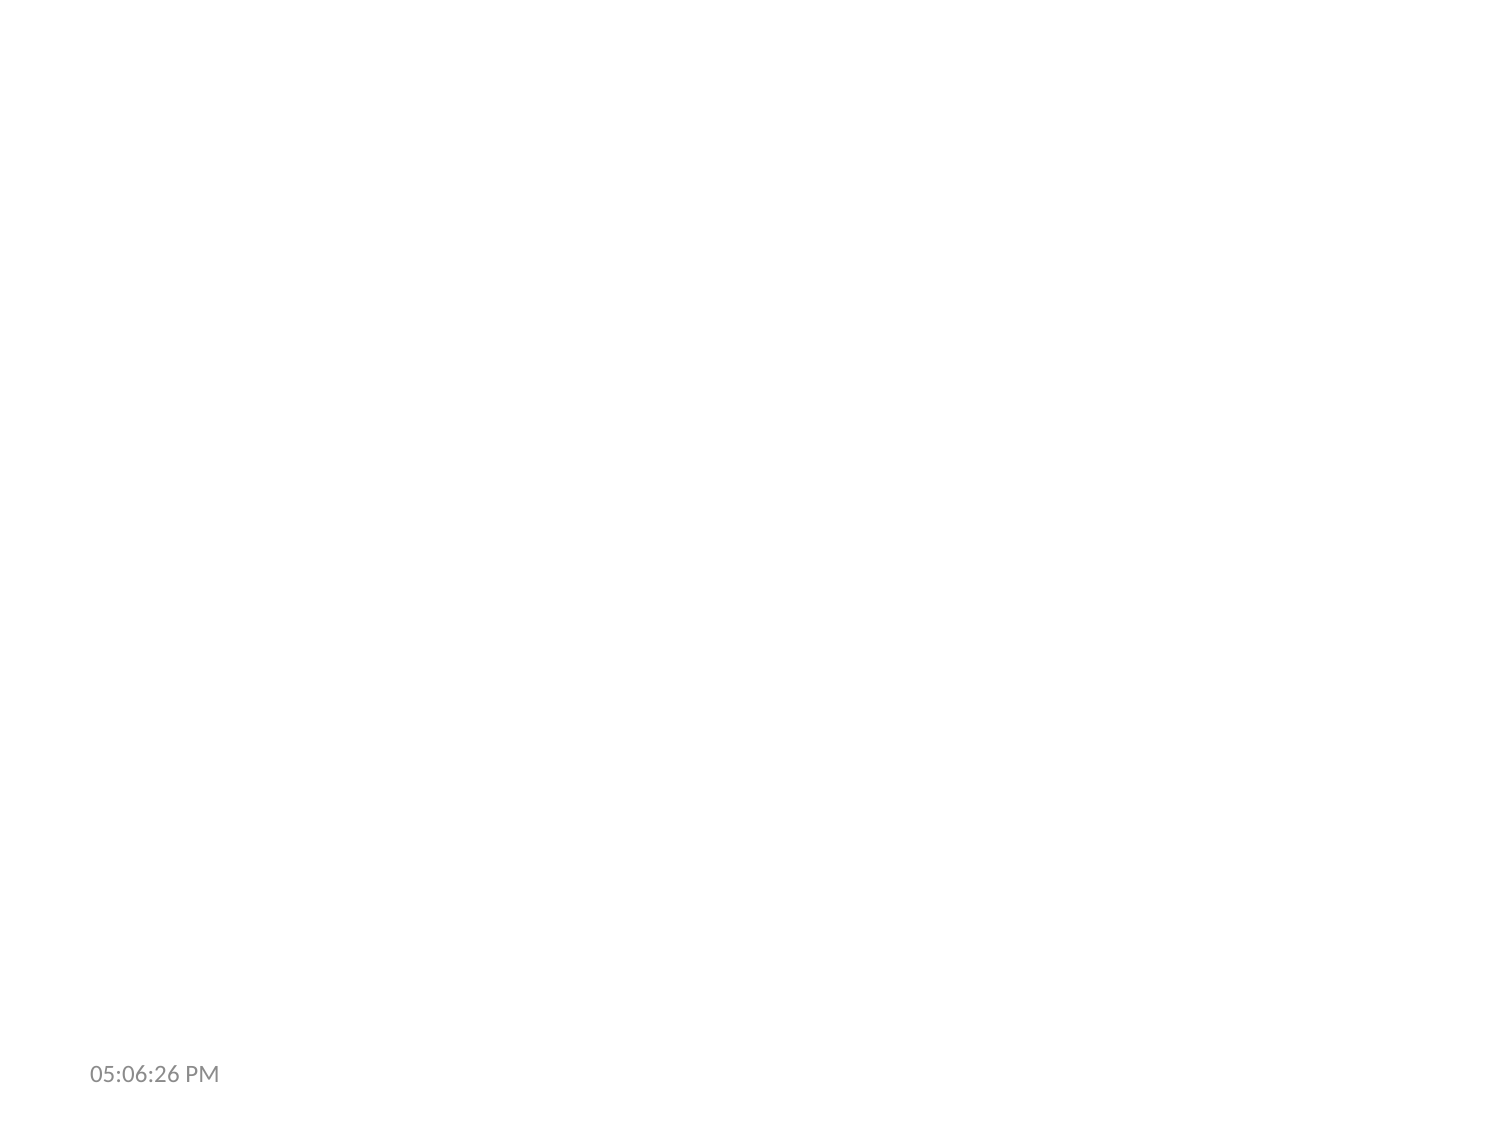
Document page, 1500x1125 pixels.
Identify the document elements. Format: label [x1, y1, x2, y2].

slide_number [75, 1042, 425, 1103]
